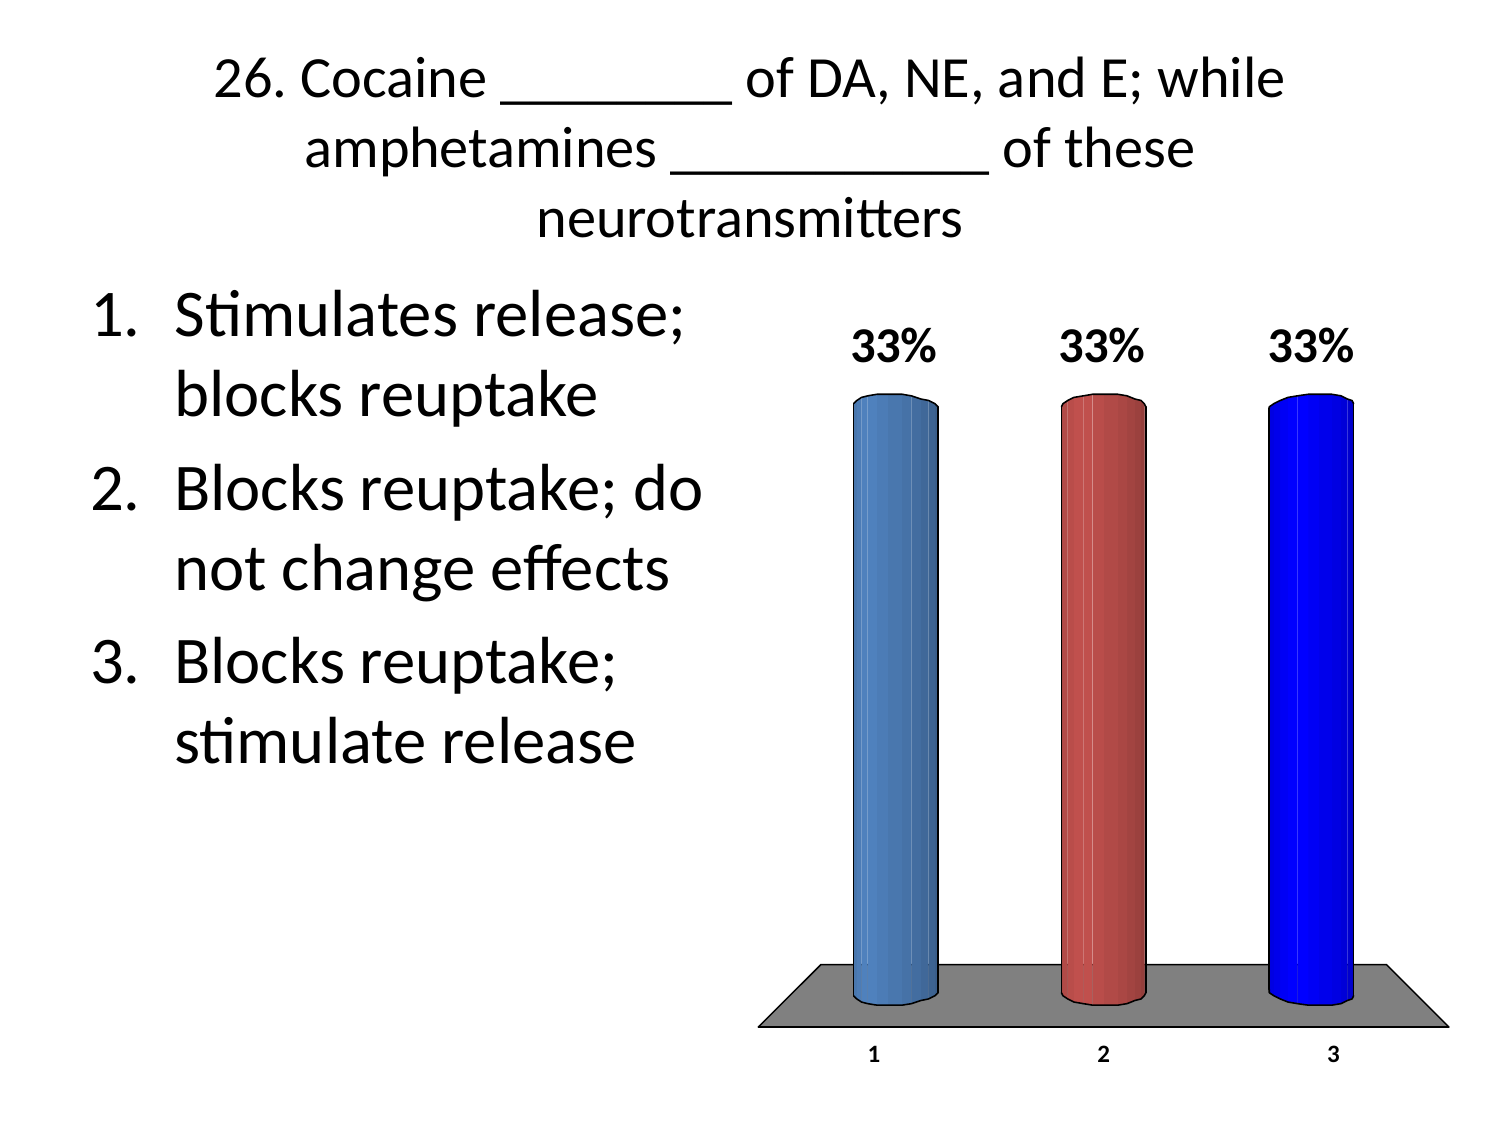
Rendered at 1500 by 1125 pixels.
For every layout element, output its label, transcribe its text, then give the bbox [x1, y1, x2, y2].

title 26. Cocaine ________ of DA, NE, and E; while amphetamines ___________ of these neurotransmitters [75, 50, 1425, 238]
list Stimulates release; blocks reuptake Blocks reuptake; do not change effects Blocks reuptake; stimulate release [75, 262, 750, 1005]
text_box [739, 270, 1490, 1115]
